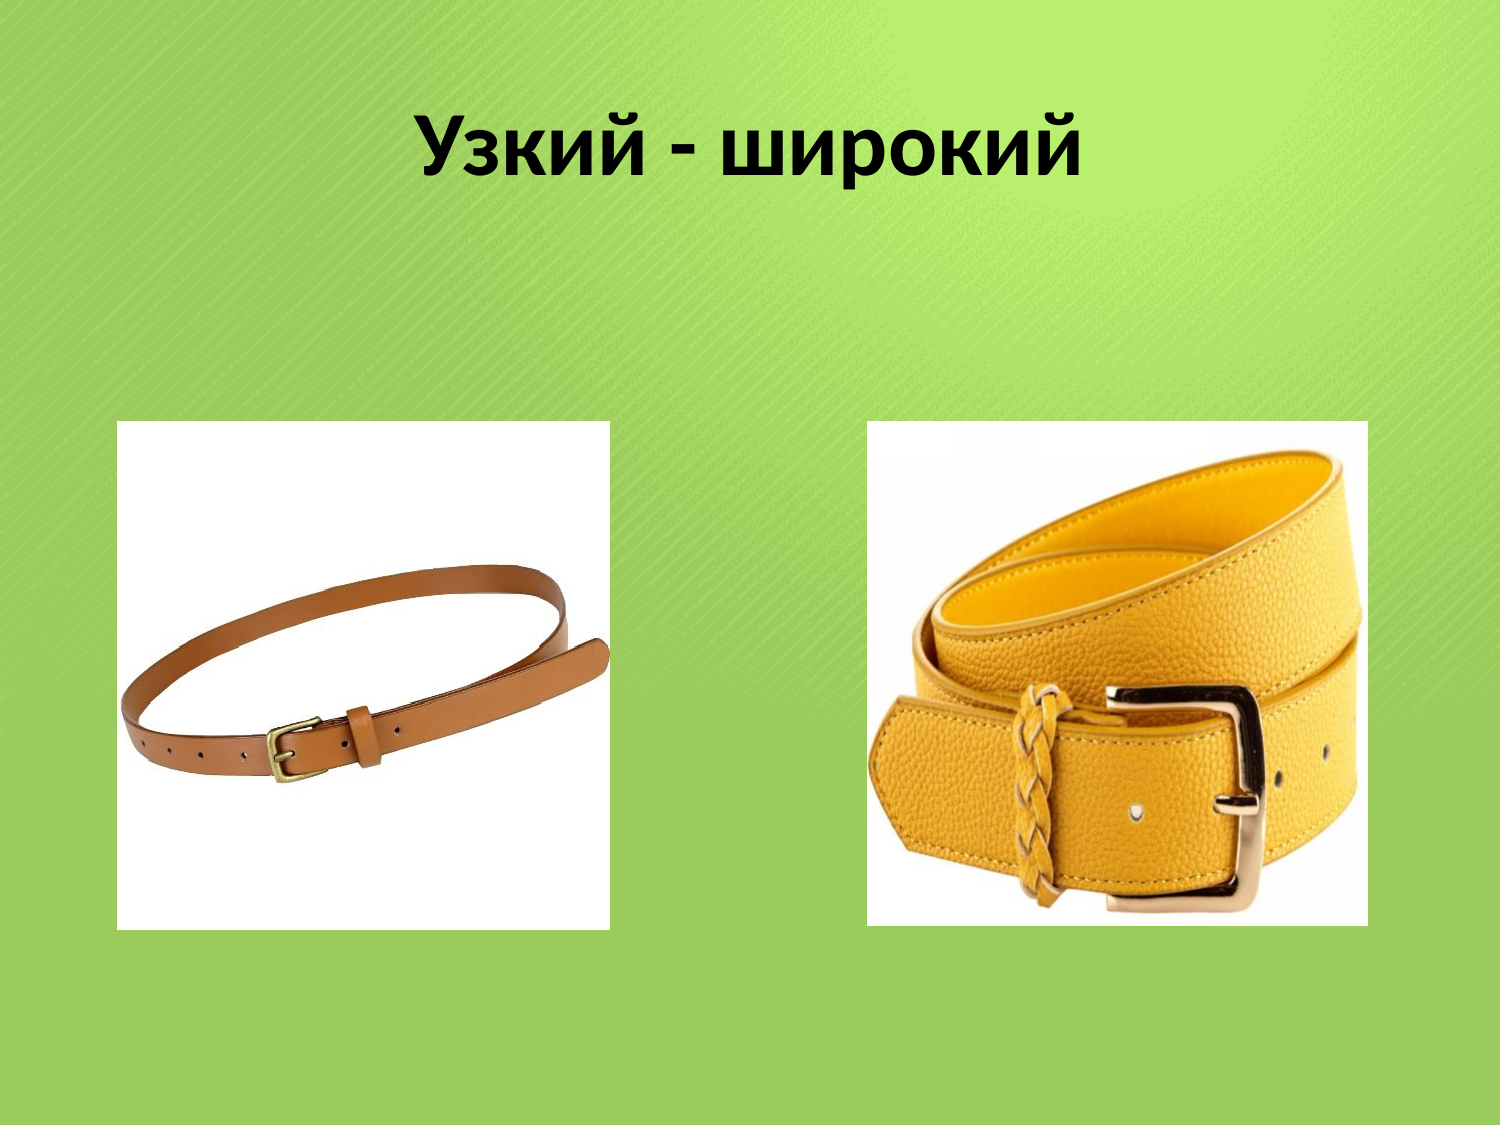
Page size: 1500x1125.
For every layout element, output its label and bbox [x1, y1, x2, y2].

list [116, 421, 610, 930]
picture [0, 0, 1500, 1125]
